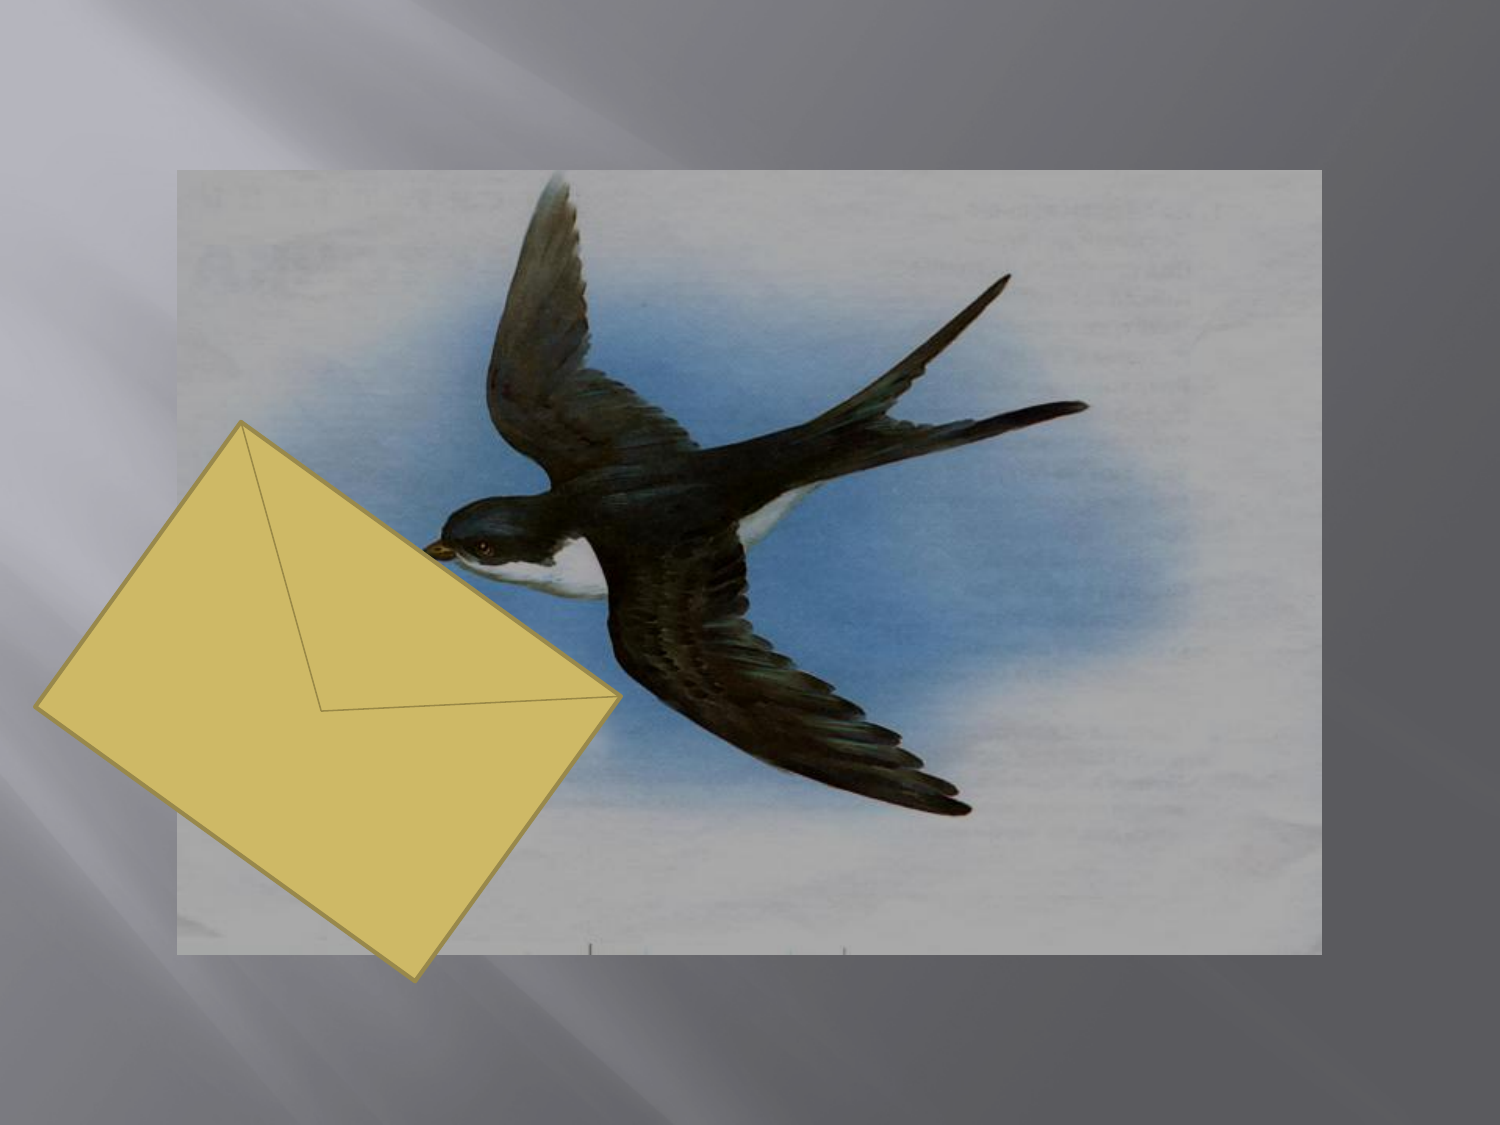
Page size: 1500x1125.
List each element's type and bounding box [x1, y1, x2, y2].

text_box [93, 525, 563, 878]
picture [177, 169, 1323, 955]
